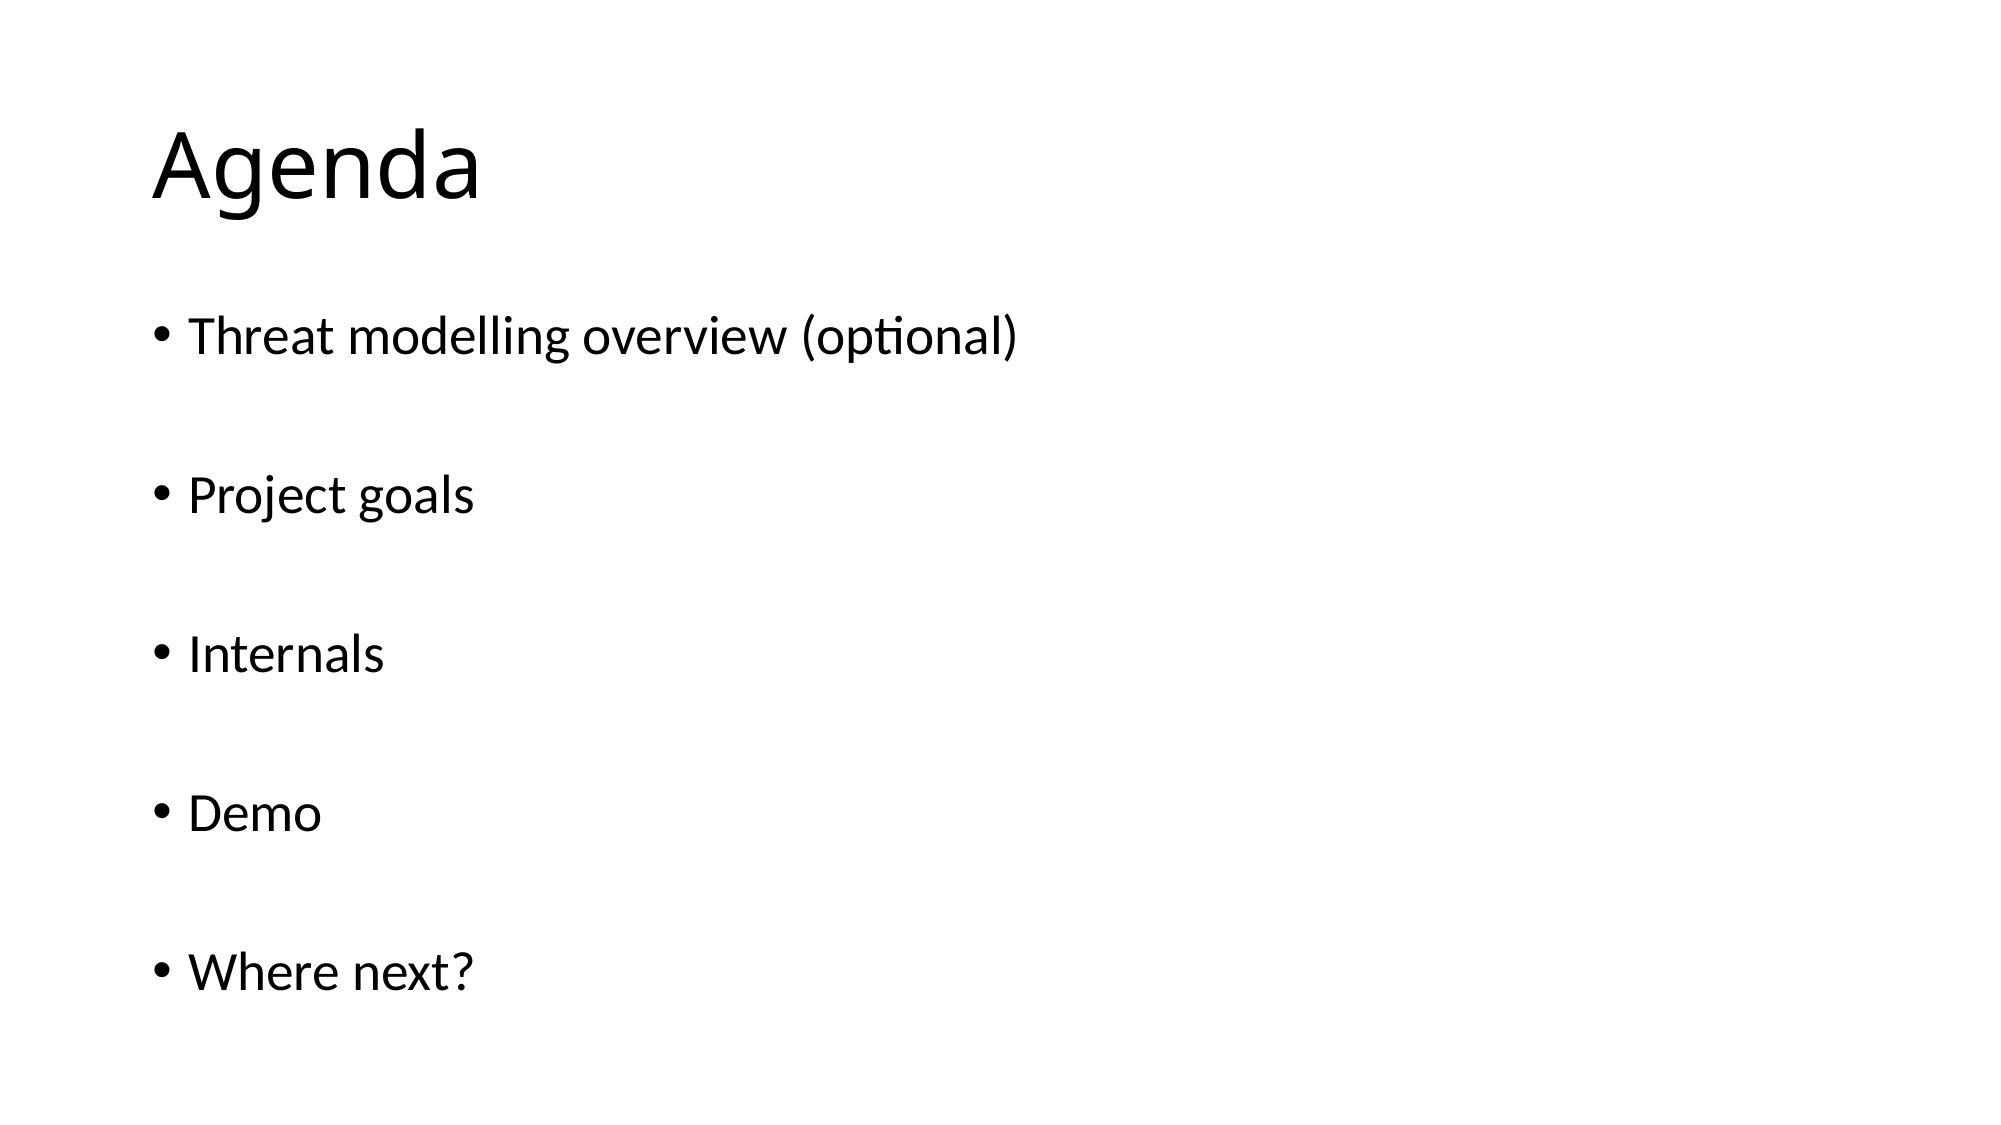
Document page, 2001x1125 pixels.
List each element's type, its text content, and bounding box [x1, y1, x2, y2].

list Threat modelling overview (optional) Project goals Internals Demo Where next? [137, 299, 1863, 1014]
title Agenda [137, 59, 1863, 278]
